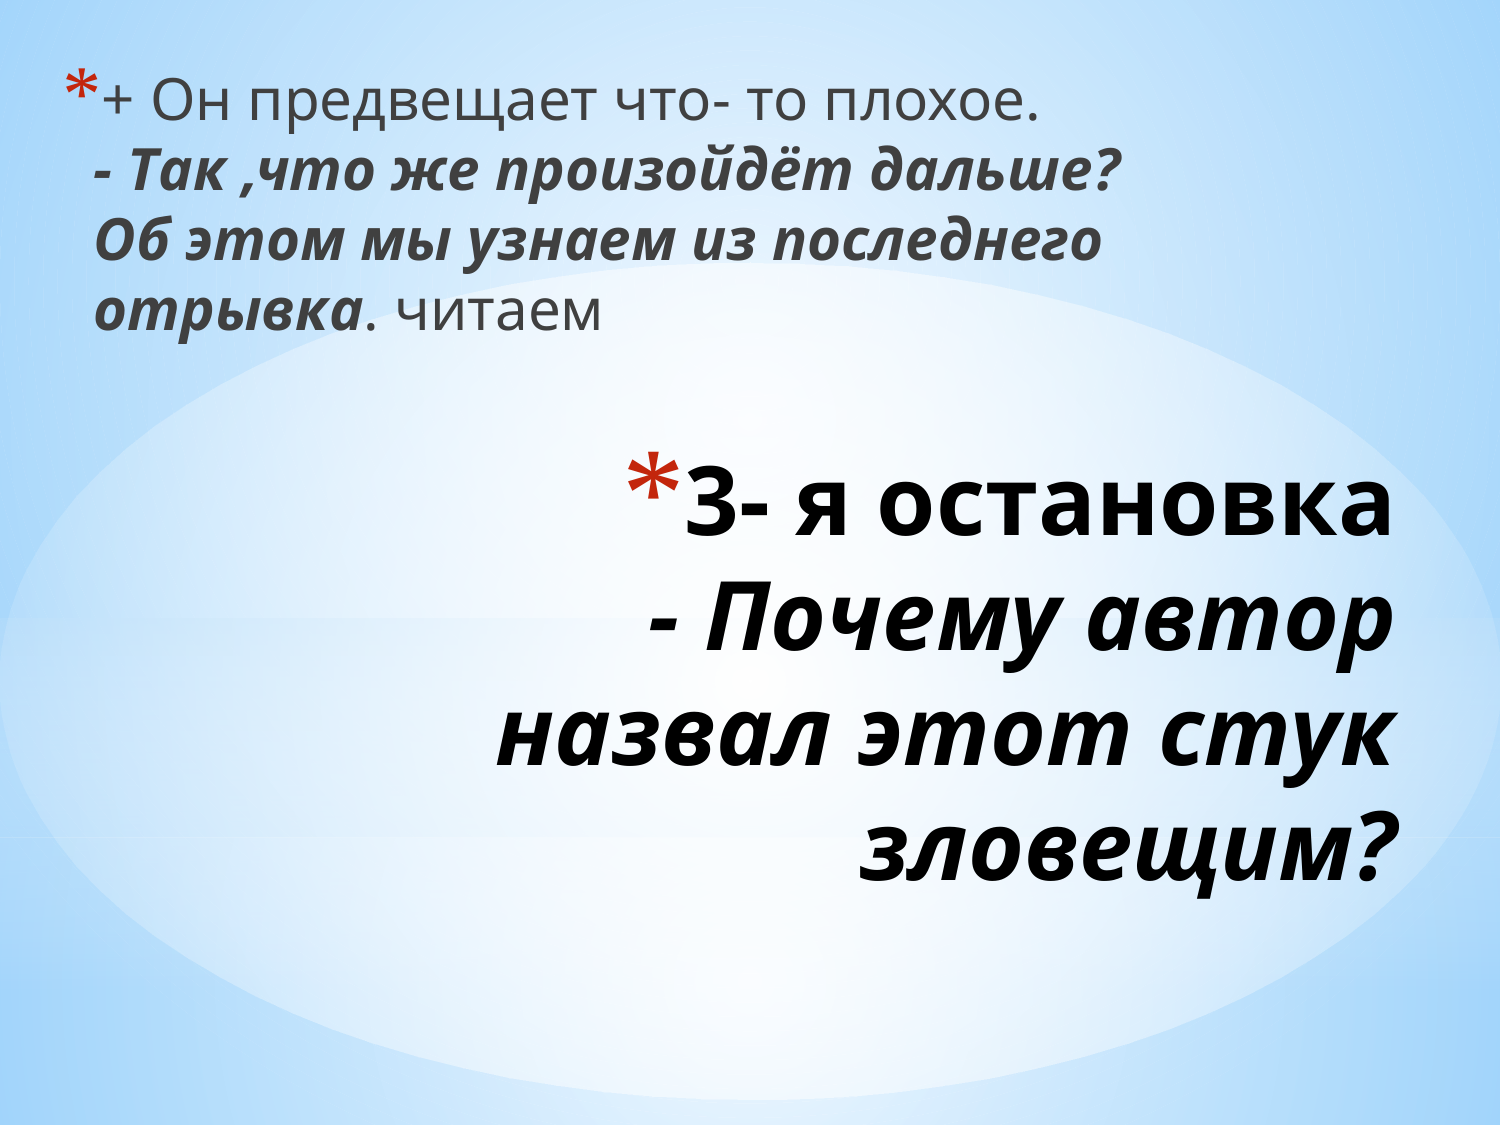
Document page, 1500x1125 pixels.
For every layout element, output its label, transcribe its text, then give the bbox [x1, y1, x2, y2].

title 3- я остановка - Почему автор назвал этот стук зловещим? [312, 432, 1412, 976]
list + Он предвещает что- то плохое. - Так ,что же произойдёт дальше? Об этом мы узнаем из последнего отрывка. читаем [41, 54, 1199, 350]
